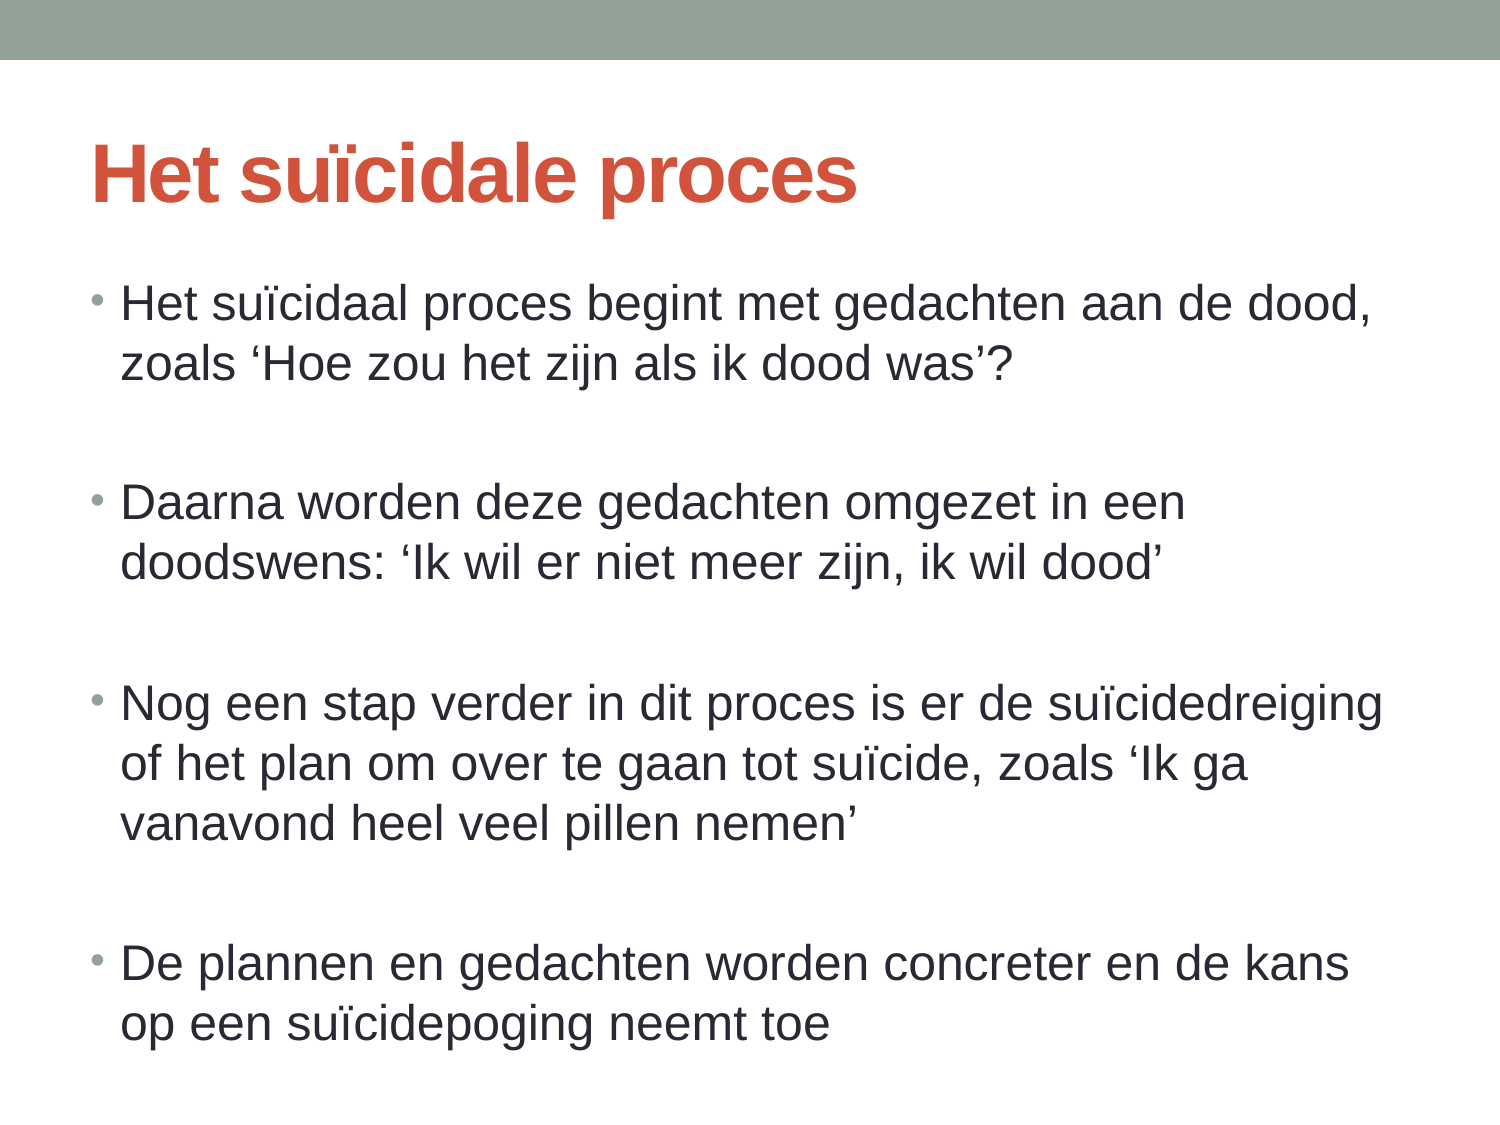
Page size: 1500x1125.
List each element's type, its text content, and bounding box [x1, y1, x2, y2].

title Het suïcidale proces [75, 87, 1425, 250]
list Het suïcidaal proces begint met gedachten aan de dood, zoals ‘Hoe zou het zijn als ik dood was’? Daarna worden deze gedachten omgezet in een doodswens: ‘Ik wil er niet meer zijn, ik wil dood’ Nog een stap verder in dit proces is er de suïcidedreiging of het plan om over te gaan tot suïcide, zoals ‘Ik ga vanavond heel veel pillen nemen’ De plannen en gedachten worden concreter en de kans op een suïcidepoging neemt toe [75, 262, 1425, 1063]
